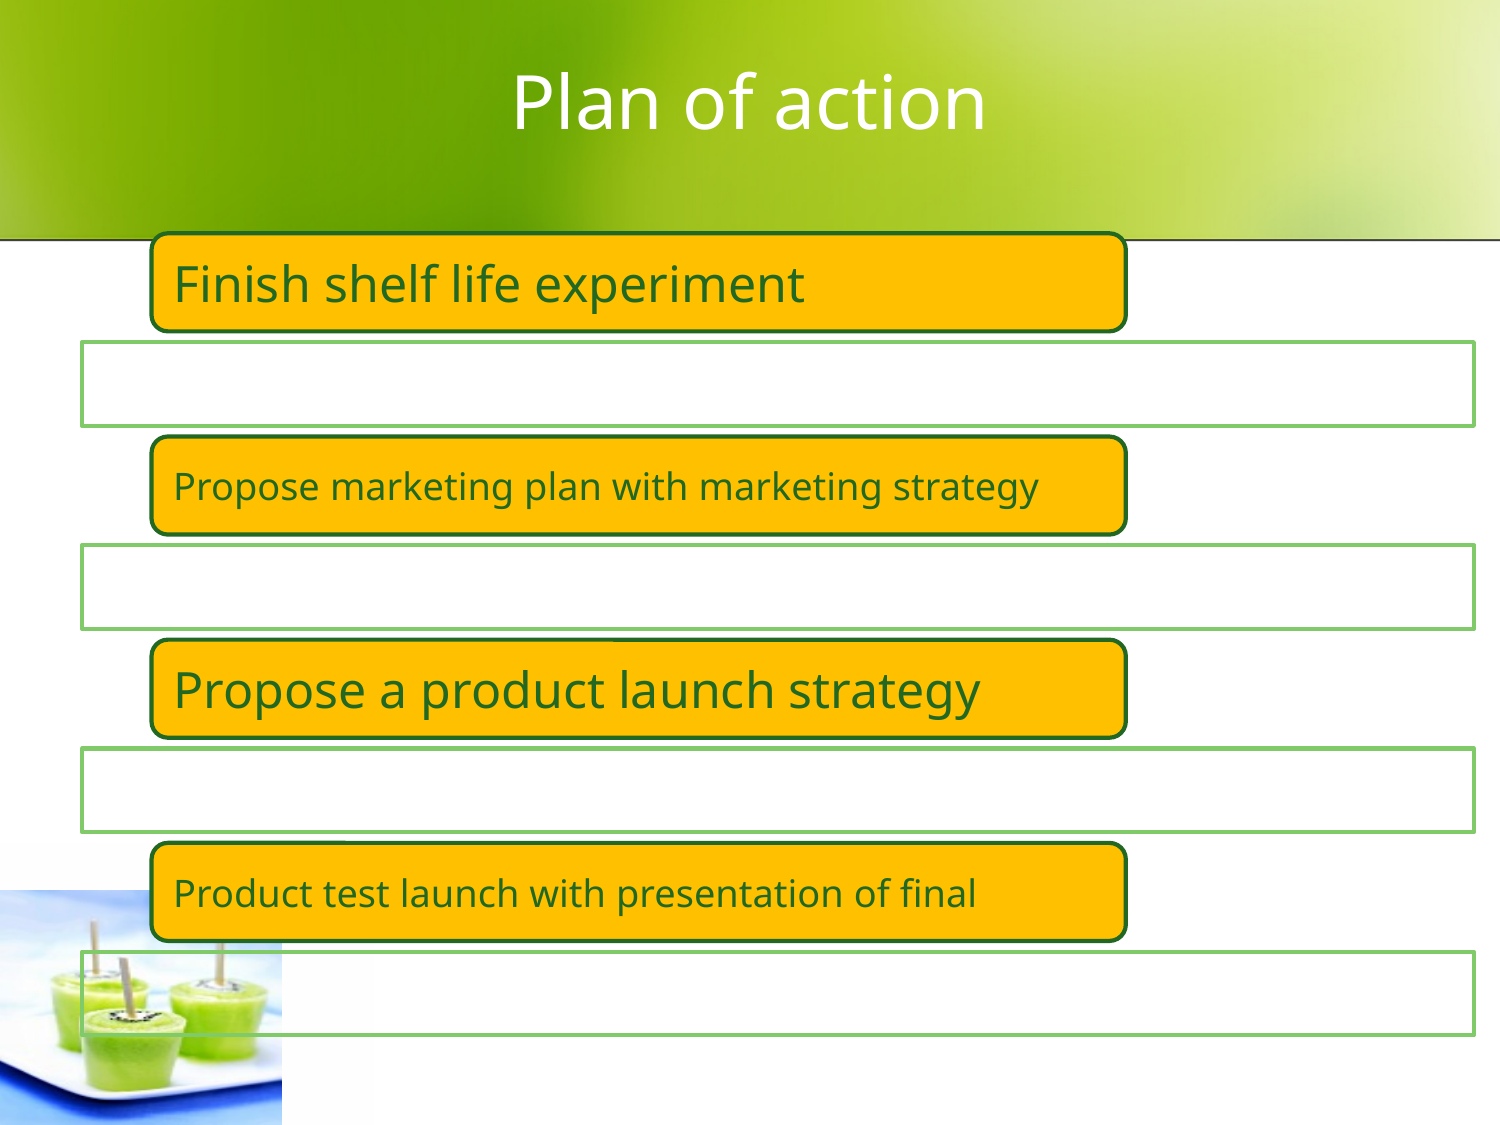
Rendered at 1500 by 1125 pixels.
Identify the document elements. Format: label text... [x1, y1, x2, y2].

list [81, 222, 1475, 1036]
picture [0, 0, 1500, 1125]
title Plan of action [62, 24, 1438, 176]
